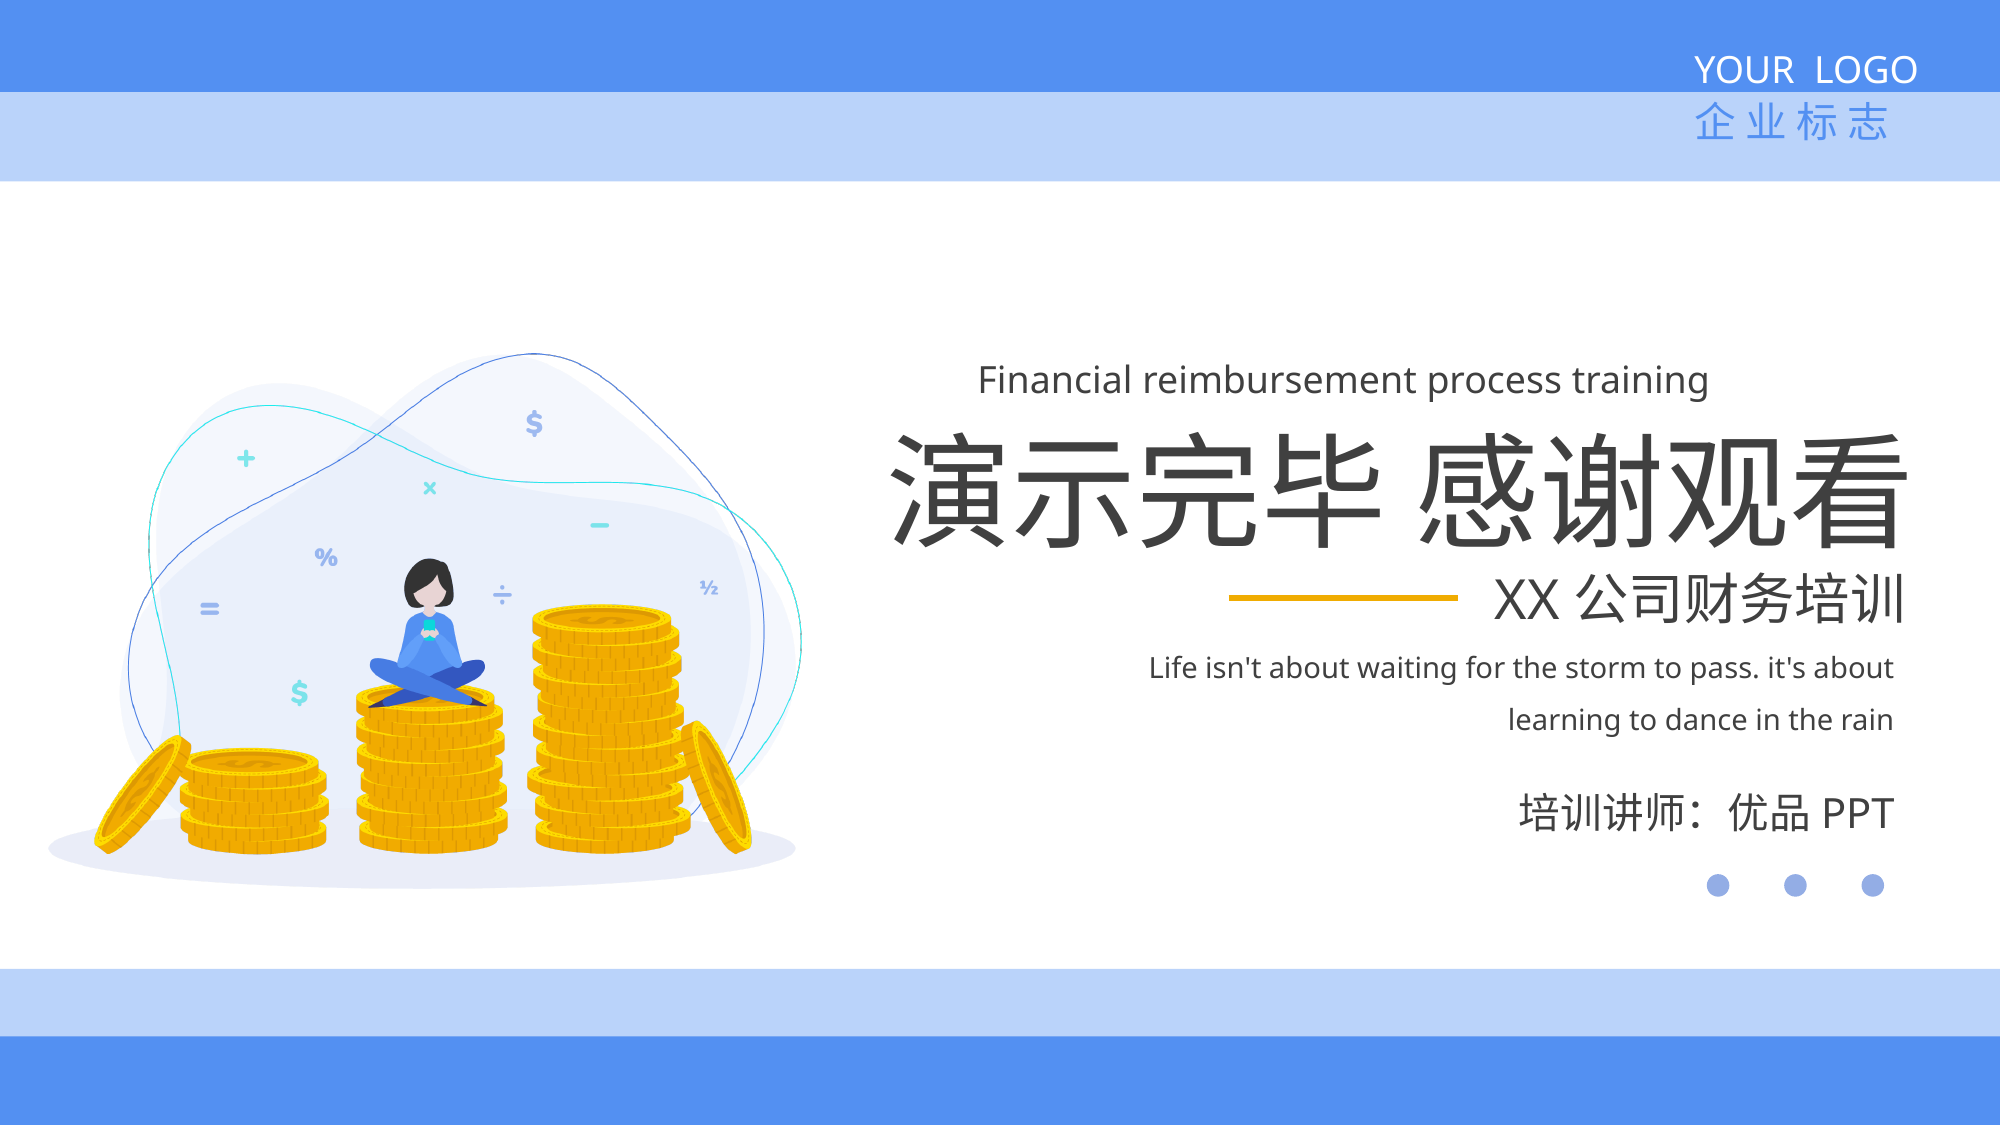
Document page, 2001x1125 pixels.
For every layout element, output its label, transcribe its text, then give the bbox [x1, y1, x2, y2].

text_box 演示完毕 感谢观看 [871, 406, 1930, 571]
text_box Life isn't about waiting for the storm to pass. it's about learning to dance in the rain 培训讲师：优品PPT [1067, 624, 1910, 845]
text_box [0, 91, 2000, 182]
text_box [0, 968, 2000, 1038]
picture [48, 353, 802, 889]
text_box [1706, 874, 1885, 897]
text_box YOUR LOGO 企 业 标 志 [1679, 34, 1934, 154]
text_box XX公司财务培训 [1480, 556, 1934, 639]
text_box Financial reimbursement process training [962, 348, 1909, 409]
text_box [0, 182, 2000, 968]
